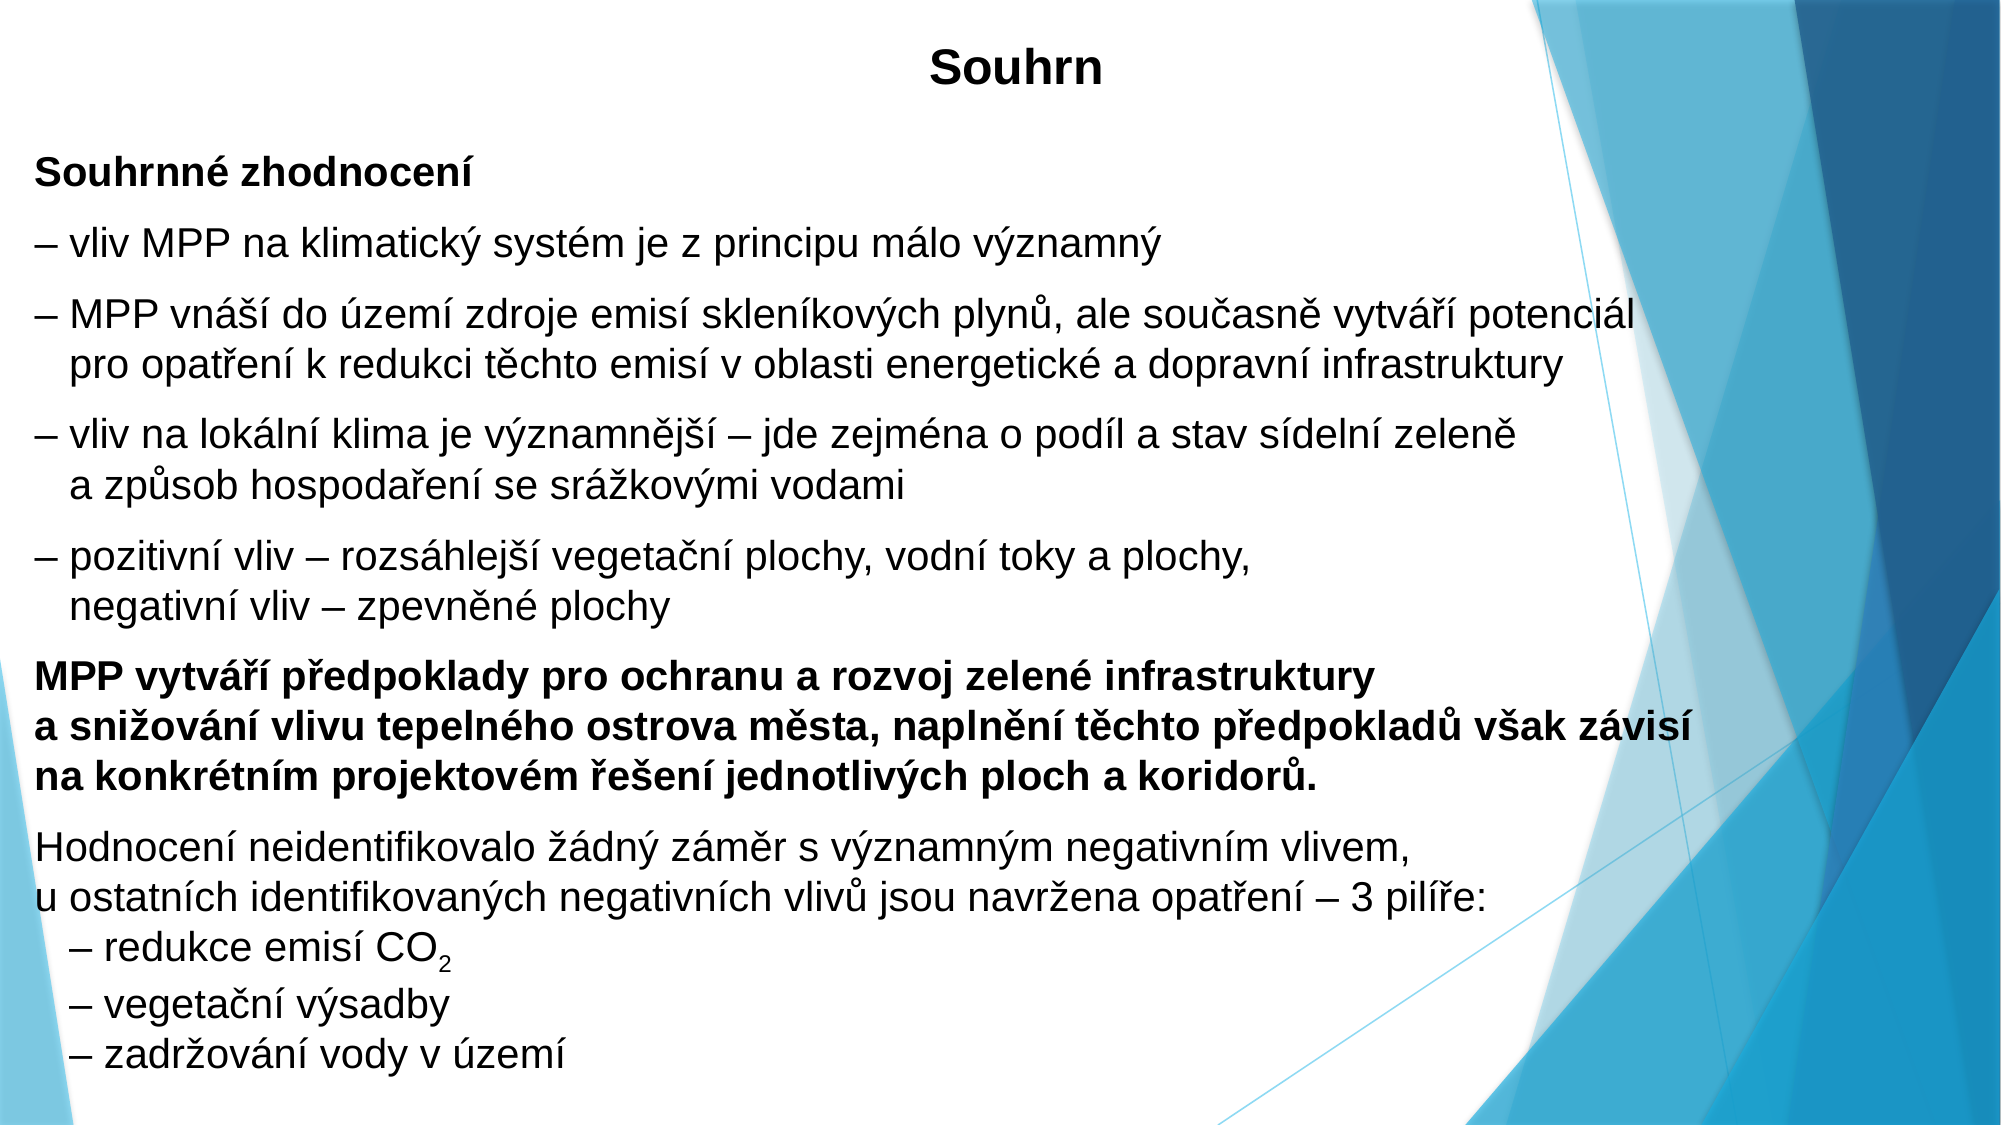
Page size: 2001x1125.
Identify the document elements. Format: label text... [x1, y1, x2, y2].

title Souhrn [48, 26, 1986, 133]
list Souhrnné zhodnocení – vliv MPP na klimatický systém je z principu málo významný – MPP vnáší do území zdroje emisí skleníkových plynů, ale současně vytváří potenciál pro opatření k redukci těchto emisí v oblasti energetické a dopravní infrastruktury – vliv na lokální klima je významnější – jde zejména o podíl a stav sídelní zeleně a způsob hospodaření se srážkovými vodami – pozitivní vliv – rozsáhlejší vegetační plochy, vodní toky a plochy, negativní vliv – zpevněné plochy MPP vytváří předpoklady pro ochranu a rozvoj zelené infrastruktury a snižování vlivu tepelného ostrova města, naplnění těchto předpokladů však závisí na konkrétním projektovém řešení jednotlivých ploch a koridorů. Hodnocení neidentifikovalo žádný záměr s významným negativním vlivem, u ostatních identifikovaných negativních vlivů jsou navržena opatření – 3 pilíře: – redukce emisí CO2 – vegetační výsadby – zadržování vody v území [19, 137, 1981, 1106]
